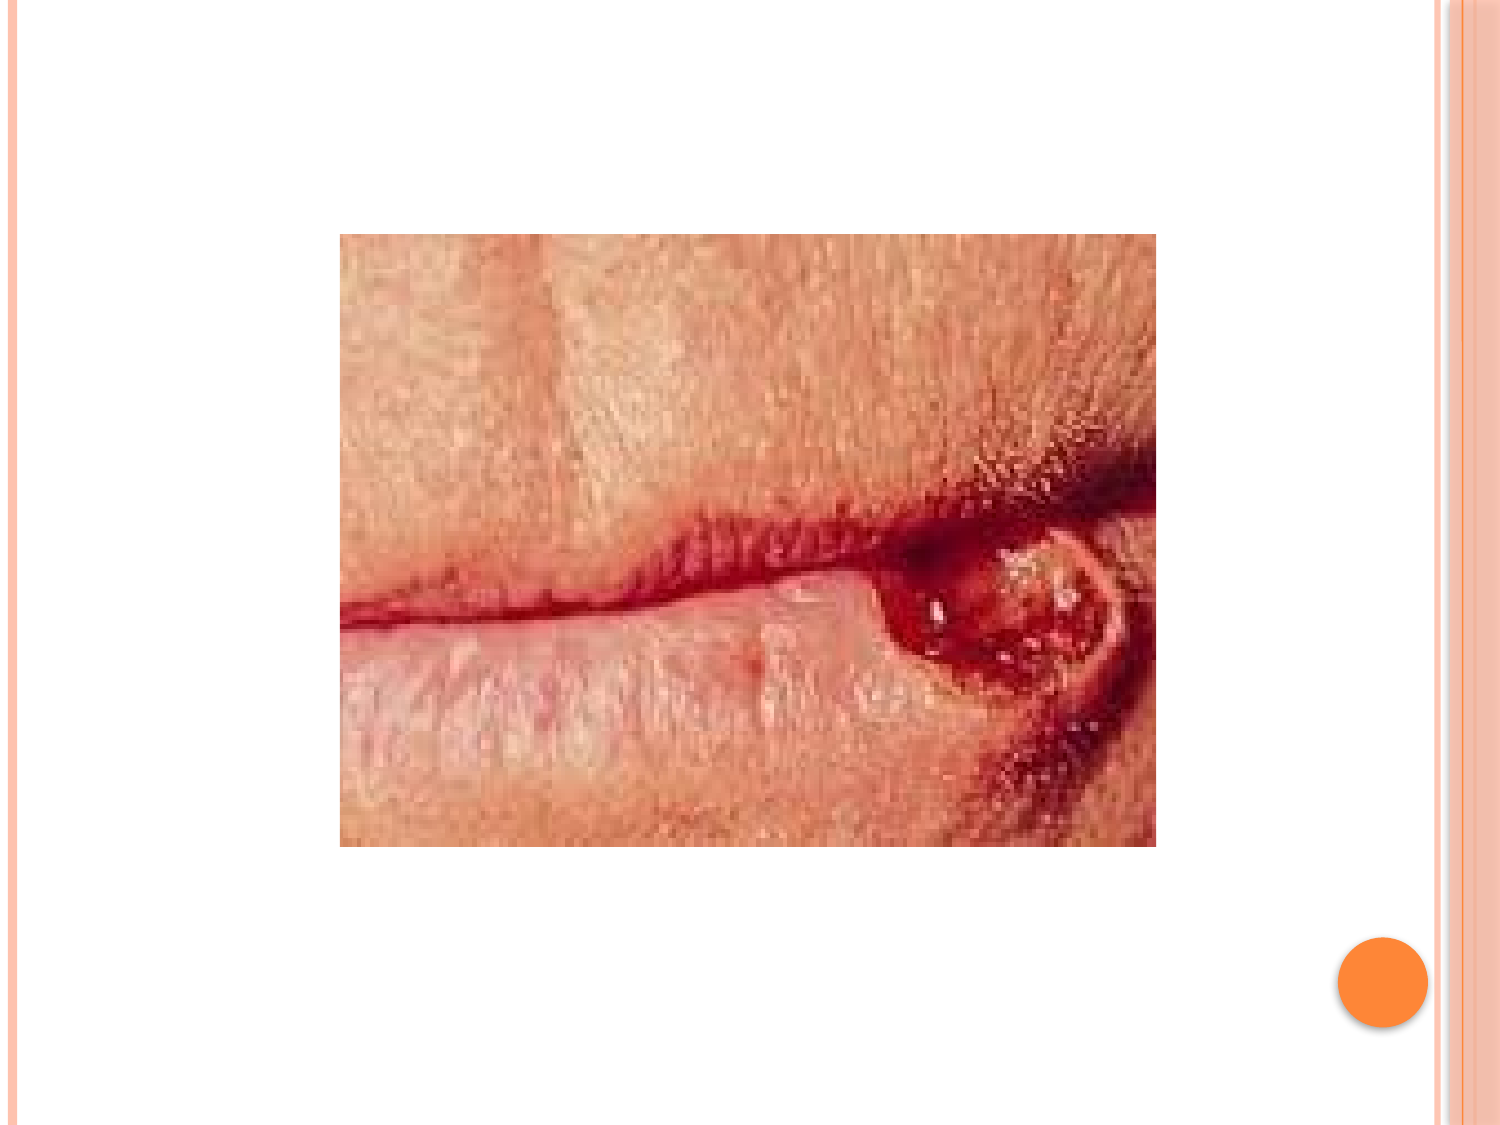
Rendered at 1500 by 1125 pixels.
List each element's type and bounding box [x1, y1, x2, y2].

list [339, 233, 1157, 848]
